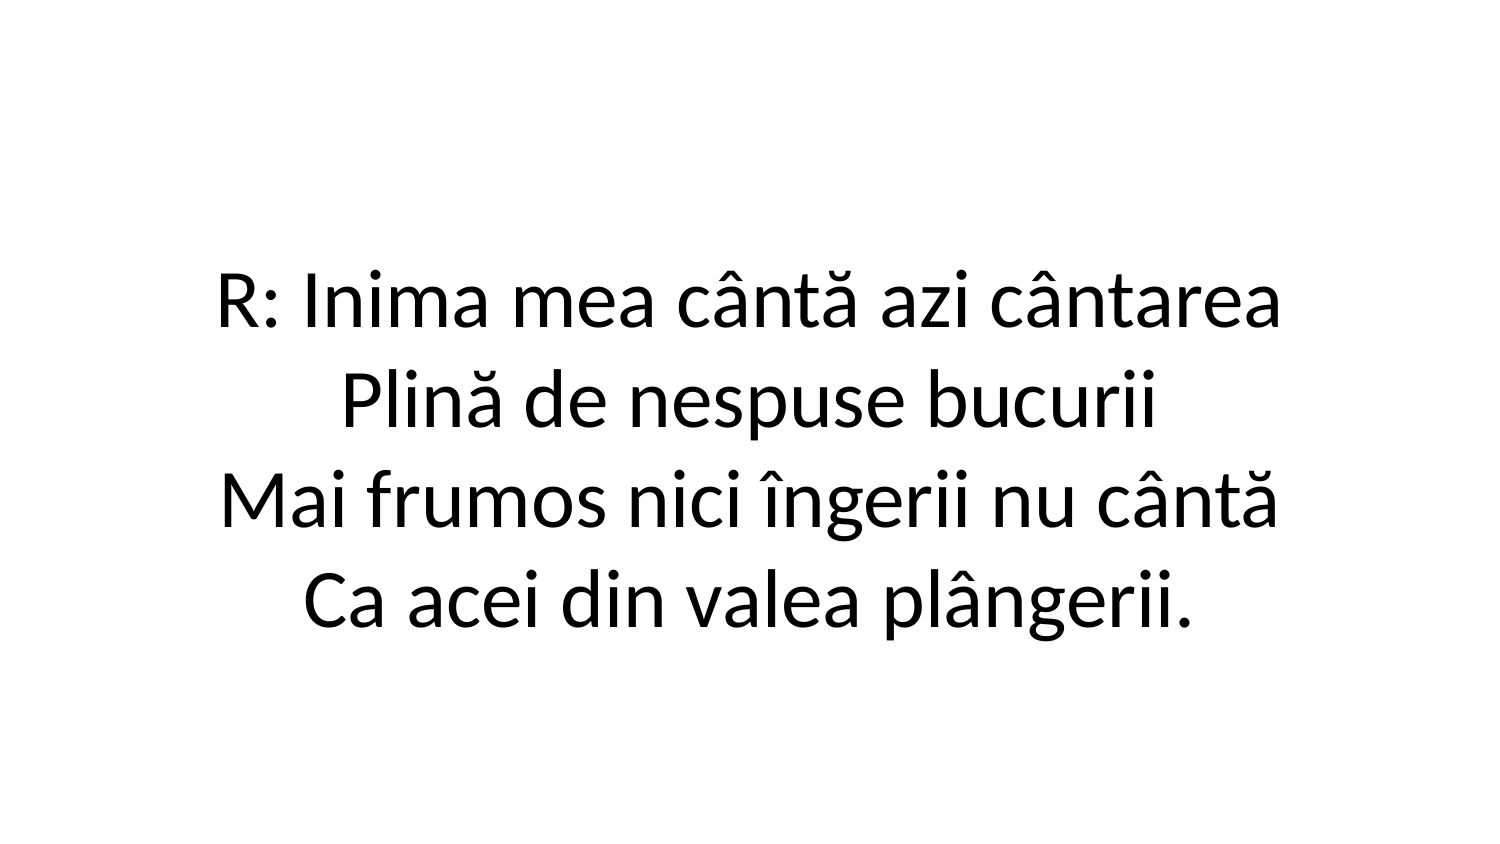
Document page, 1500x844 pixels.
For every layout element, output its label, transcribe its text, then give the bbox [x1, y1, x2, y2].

text_box R: Inima mea cântă azi cântarea Plină de nespuse bucurii Mai frumos nici îngerii nu cântă Ca acei din valea plângerii. [200, 192, 1300, 652]
